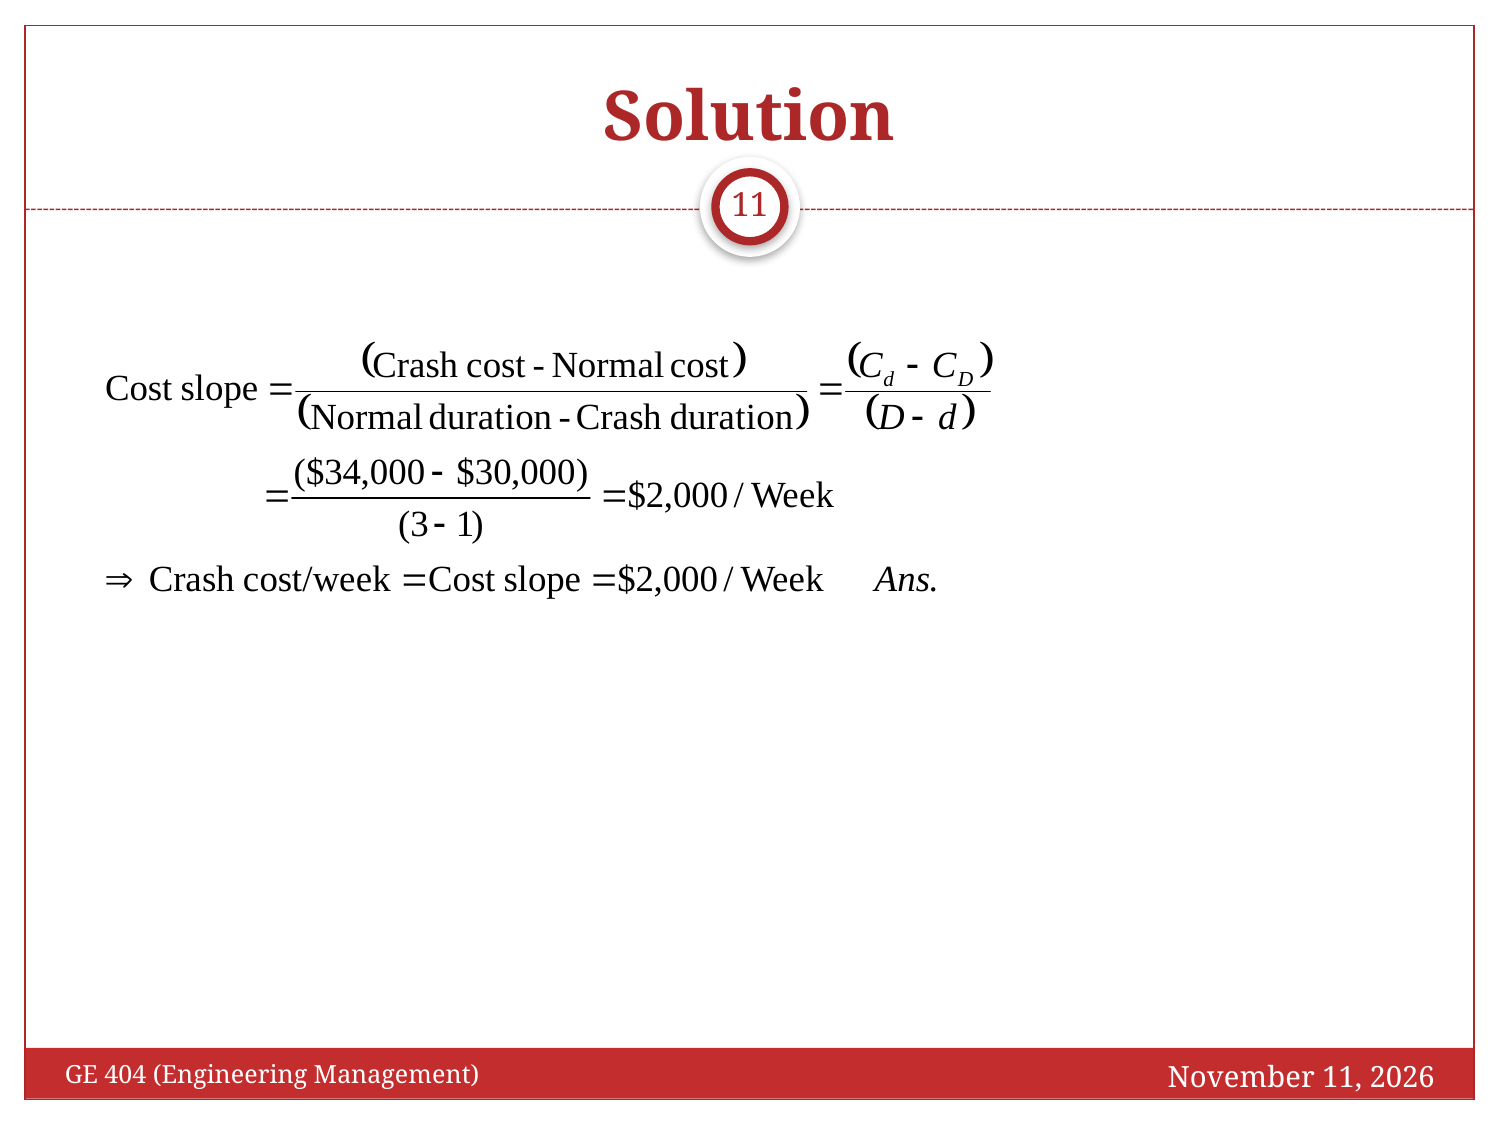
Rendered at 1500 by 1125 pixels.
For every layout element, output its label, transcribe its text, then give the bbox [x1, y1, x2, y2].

footer GE 404 (Engineering Management) [50, 1051, 638, 1112]
title Solution [49, 37, 1450, 162]
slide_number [950, 1050, 1450, 1111]
slide_number 11 [712, 169, 788, 243]
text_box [99, 340, 999, 607]
